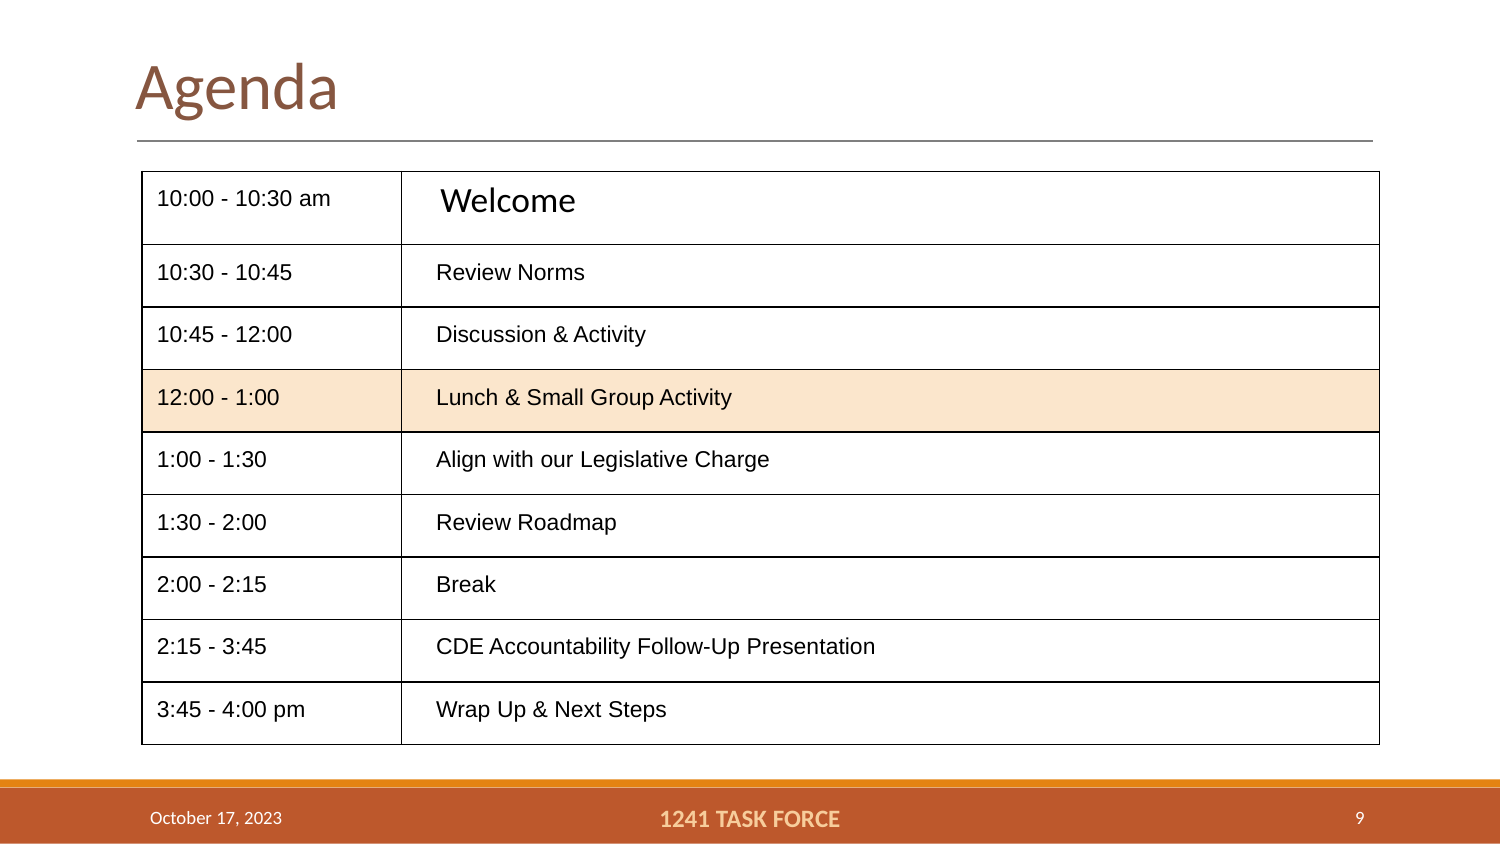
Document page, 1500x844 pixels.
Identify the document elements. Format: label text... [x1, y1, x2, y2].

table_cell 1:30 - 2:00 [143, 495, 401, 556]
table_cell Break [402, 558, 1379, 619]
table_cell Review Roadmap [402, 495, 1379, 556]
table_cell Align with our Legislative Charge [402, 433, 1379, 494]
table_cell 1:00 - 1:30 [143, 433, 401, 494]
table_header 10:00 - 10:30 am [143, 172, 401, 244]
table_cell Wrap Up & Next Steps [402, 683, 1379, 744]
footer 1241 TASK FORCE [453, 794, 1047, 840]
table_cell 2:00 - 2:15 [143, 558, 401, 619]
table_cell 10:30 - 10:45 [143, 245, 401, 306]
table_cell 12:00 - 1:00 [143, 370, 401, 431]
slide_number 9 [1218, 794, 1380, 840]
table_header Welcome [402, 172, 1379, 244]
table_cell 3:45 - 4:00 pm [143, 683, 401, 744]
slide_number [135, 794, 440, 840]
table_cell Review Norms [402, 245, 1379, 306]
title Agenda [135, 35, 1373, 131]
table_cell CDE Accountability Follow-Up Presentation [402, 620, 1379, 681]
table_cell Lunch & Small Group Activity [402, 370, 1379, 431]
table_cell 2:15 - 3:45 [143, 620, 401, 681]
table_cell Discussion & Activity [402, 308, 1379, 369]
table_cell 10:45 - 12:00 [143, 308, 401, 369]
